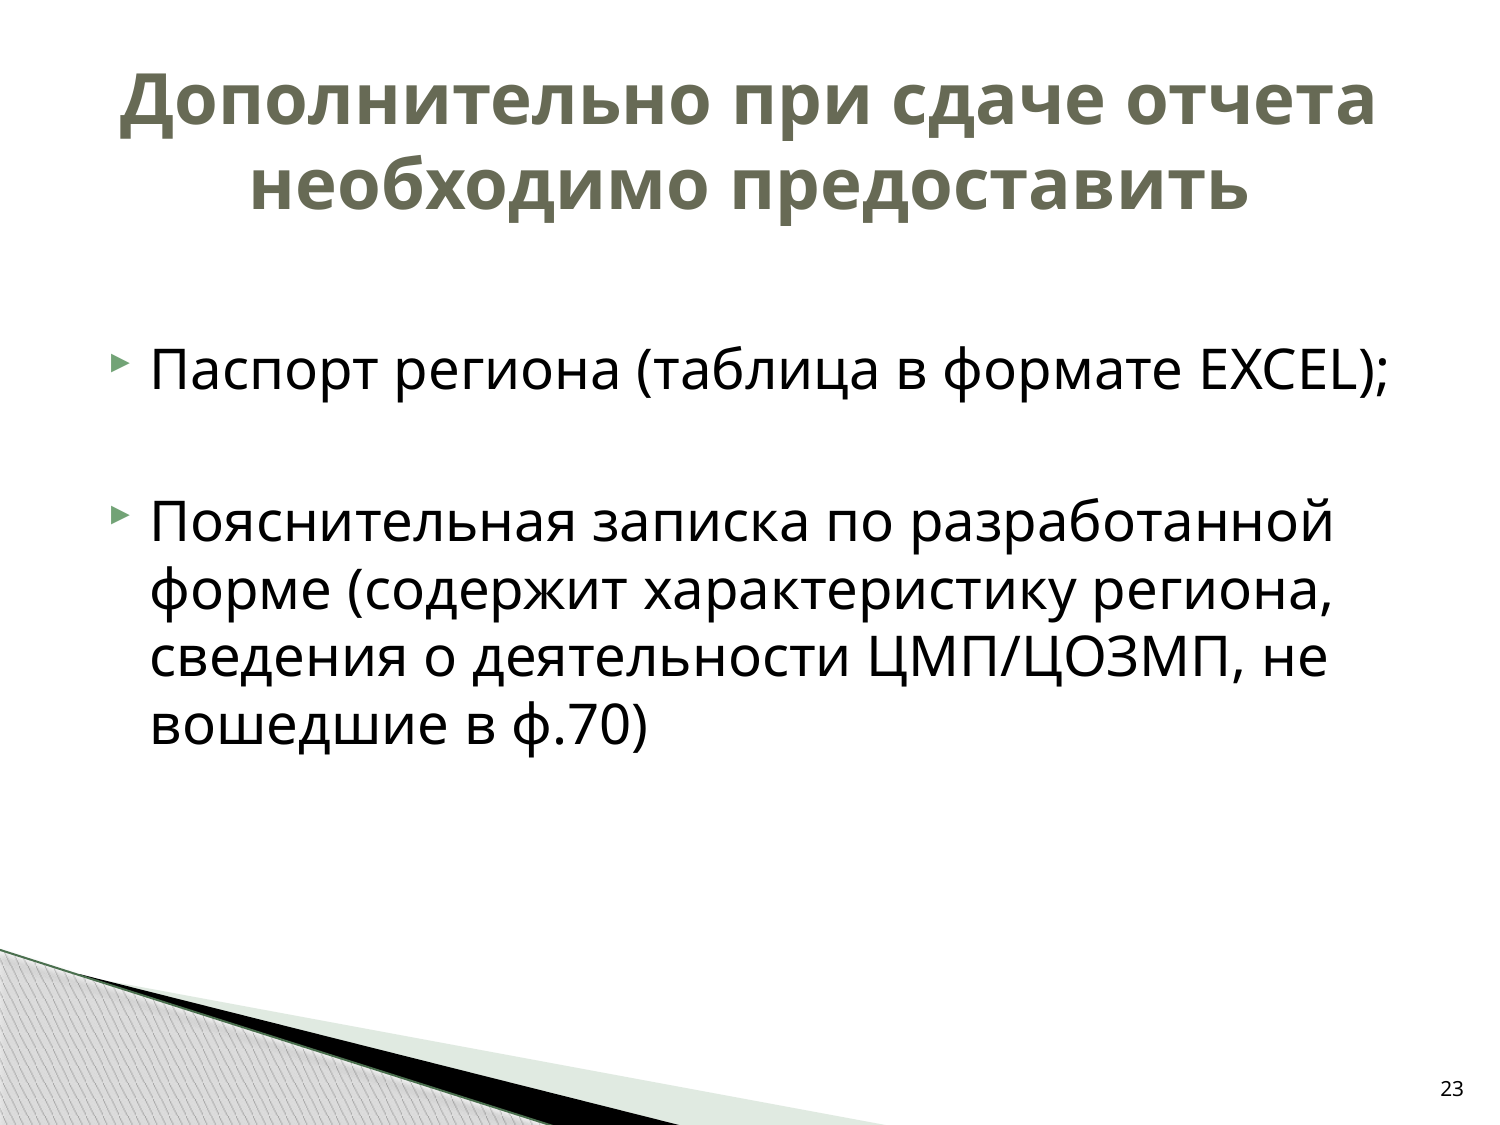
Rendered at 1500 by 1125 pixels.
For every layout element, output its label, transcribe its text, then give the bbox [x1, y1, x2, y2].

title Дополнительно при сдаче отчета необходимо предоставить [75, 45, 1425, 233]
table_cell [100, 986, 542, 1125]
table_cell [0, 953, 74, 978]
list Паспорт региона (таблица в формате EXCEL); Пояснительная записка по разработанной форме (содержит характеристику региона, сведения о деятельности ЦМП/ЦОЗМП, не вошедшие в ф.70) [74, 326, 1448, 986]
table_cell [174, 1013, 525, 1125]
slide_number 23 [1418, 1051, 1479, 1112]
